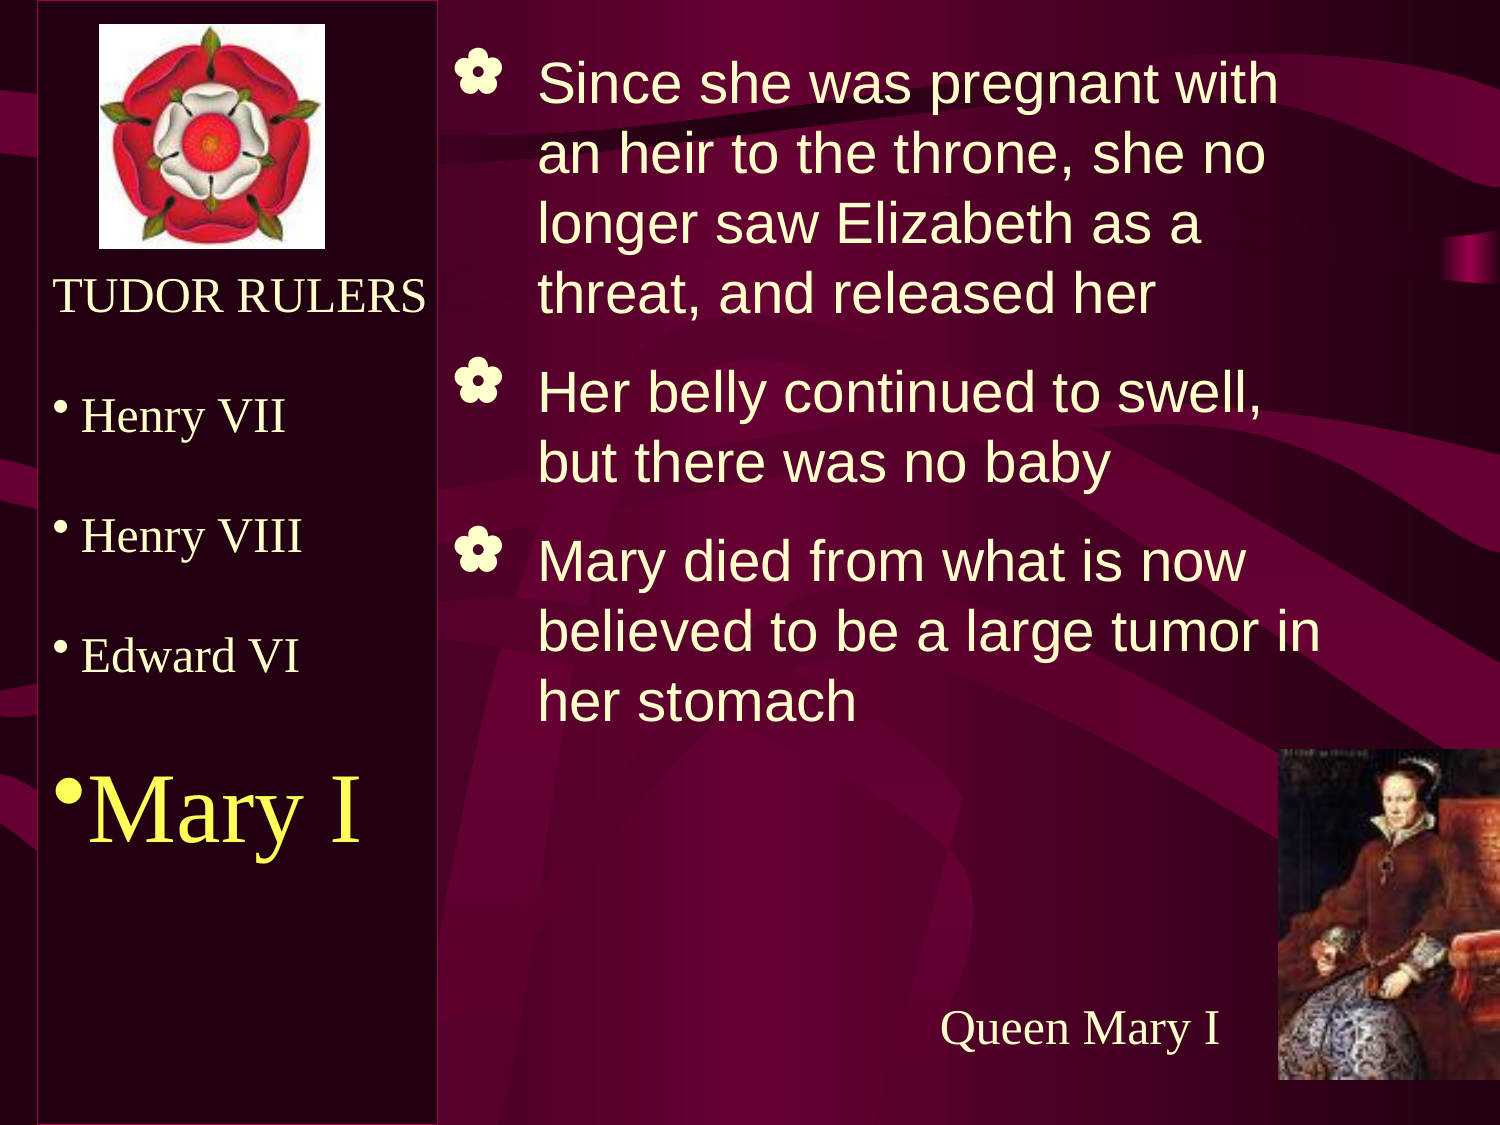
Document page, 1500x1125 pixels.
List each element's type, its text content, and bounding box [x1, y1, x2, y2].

picture [99, 24, 326, 249]
picture [1278, 749, 1500, 1080]
text_box TUDOR RULERS Henry VII Henry VIII Edward VI Mary I [37, 0, 438, 1125]
text_box Since she was pregnant with an heir to the throne, she no longer saw Elizabeth as a threat, and released her Her belly continued to swell, but there was no baby Mary died from what is now believed to be a large tumor in her stomach [437, 37, 1350, 741]
text_box Queen Mary I [924, 987, 1236, 1063]
